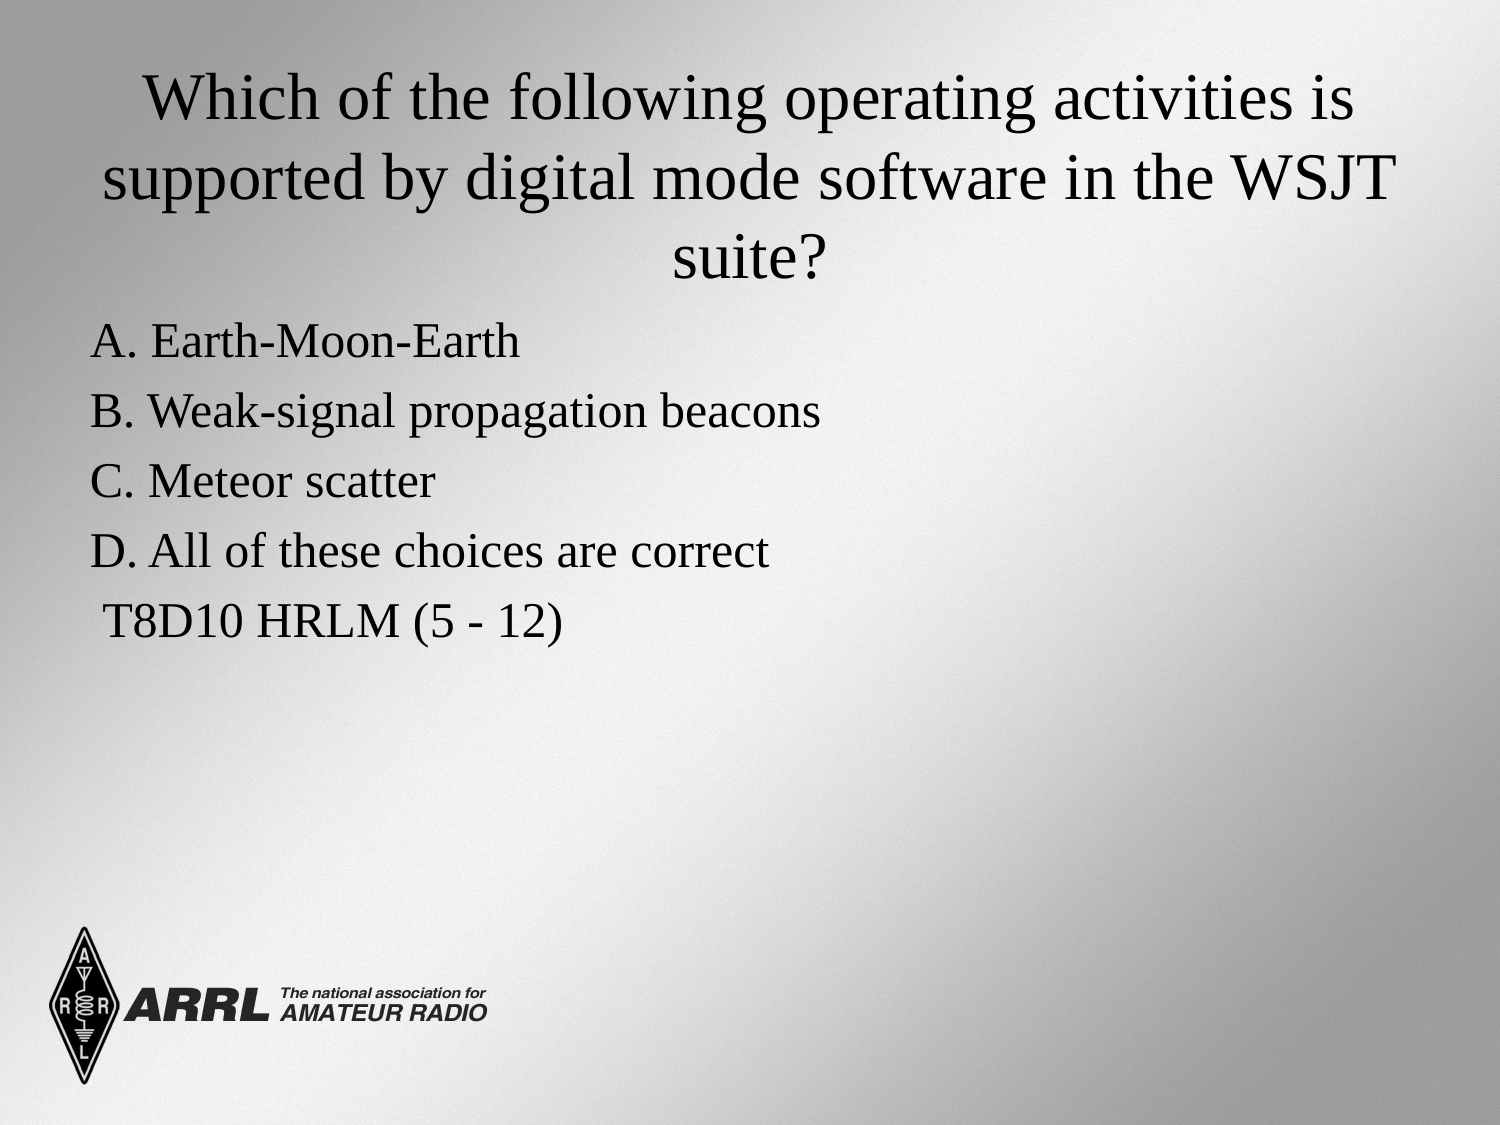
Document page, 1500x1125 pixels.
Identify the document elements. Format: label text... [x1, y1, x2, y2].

picture [0, 0, 1500, 1125]
list A. Earth-Moon-Earth B. Weak-signal propagation beacons C. Meteor scatter D. All of these choices are correct T8D10 HRLM (5 - 12) [75, 299, 1425, 1005]
title Which of the following operating activities is supported by digital mode software in the WSJT suite? [75, 45, 1425, 233]
